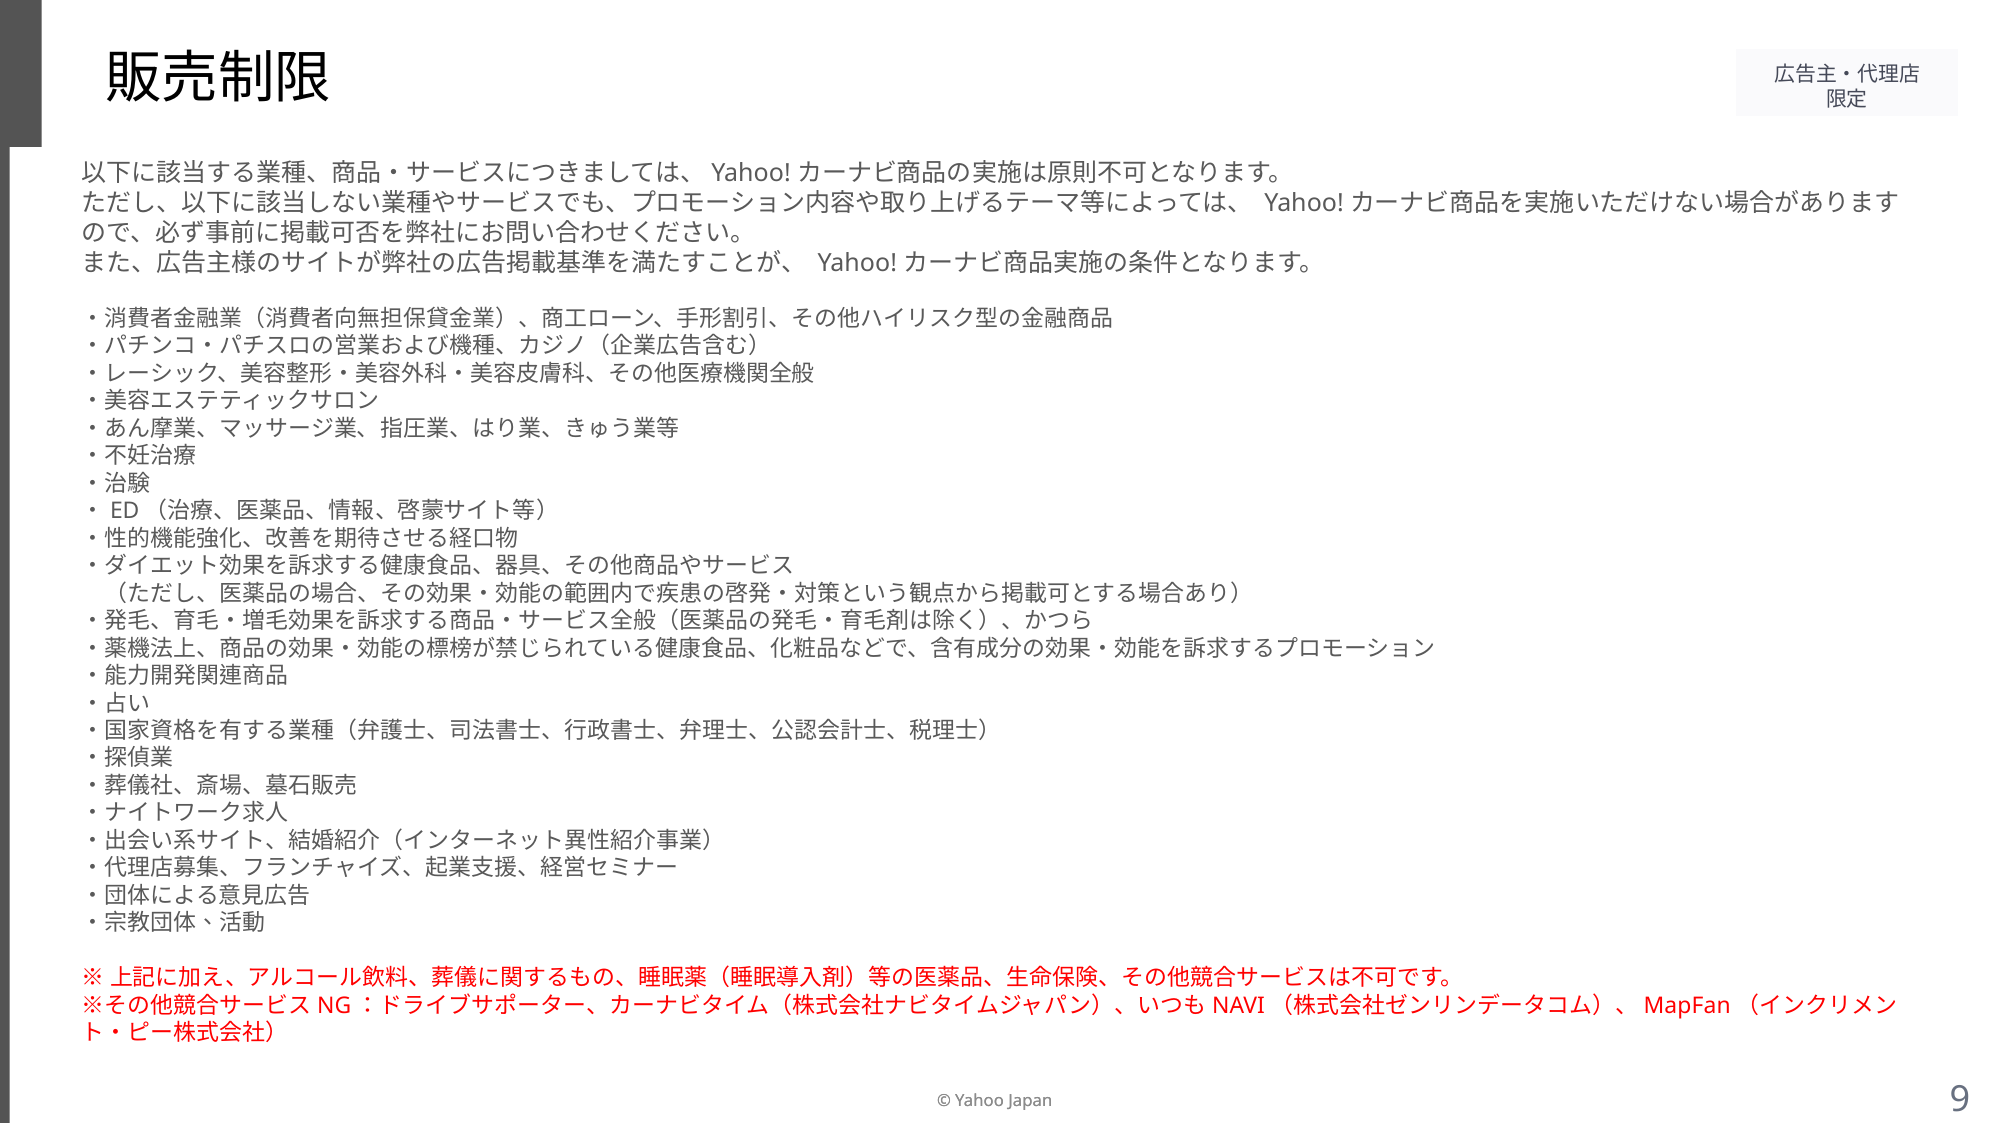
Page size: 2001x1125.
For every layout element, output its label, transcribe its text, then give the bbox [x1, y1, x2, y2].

title 販売制限 [90, 30, 1705, 119]
text_box 以下に該当する業種、商品・サービスにつきましては、Yahoo!カーナビ商品の実施は原則不可となります。 ただし、以下に該当しない業種やサービスでも、プロモーション内容や取り上げるテーマ等によっては、 Yahoo!カーナビ商品を実施いただけない場合がありますので、必ず事前に掲載可否を弊社にお問い合わせください。 また、広告主様のサイトが弊社の広告掲載基準を満たすことが、 Yahoo!カーナビ商品実施の条件となります。 ・消費者金融業（消費者向無担保貸金業）、商工ローン、手形割引、その他ハイリスク型の金融商品 ・パチンコ・パチスロの営業および機種、カジノ（企業広告含む） ・レーシック、美容整形・美容外科・美容皮膚科、その他医療機関全般 ・美容エステティックサロン ・あん摩業、マッサージ業、指圧業、はり業、きゅう業等 ・不妊治療 ・治験 ・ED（治療、医薬品、情報、啓蒙サイト等） ・性的機能強化、改善を期待させる経口物 ・ダイエット効果を訴求する健康食品、器具、その他商品やサービス （ただし、医薬品の場合、その効果・効能の範囲内で疾患の啓発・対策という観点から掲載可とする場合あり） ・発毛、育毛・増毛効果を訴求する商品・サービス全般（医薬品の発毛・育毛剤は除く）、かつら ・薬機法上、商品の効果・効能の標榜が禁じられている健康食品、化粧品などで、含有成分の効果・効能を訴求するプロモーション ・能力開発関連商品 ・占い ・国家資格を有する業種（弁護士、司法書士、行政書士、弁理士、公認会計士、税理士） ・探偵業 ・葬儀社、斎場、墓石販売 ・ナイトワーク求人 ・出会い系サイト、結婚紹介（インターネット異性紹介事業） ・代理店募集、フランチャイズ、起業支援、経営セミナー ・団体による意見広告 ・宗教団体、活動 ※上記に加え、アルコール飲料、葬儀に関するもの、睡眠薬（睡眠導入剤）等の医薬品、生命保険、その他競合サービスは不可です。 ※その他競合サービスNG：ドライブサポーター、カーナビタイム（株式会社ナビタイムジャパン）、いつもNAVI（株式会社ゼンリンデータコム）、MapFan（インクリメント・ピー株式会社） [66, 148, 1928, 1125]
